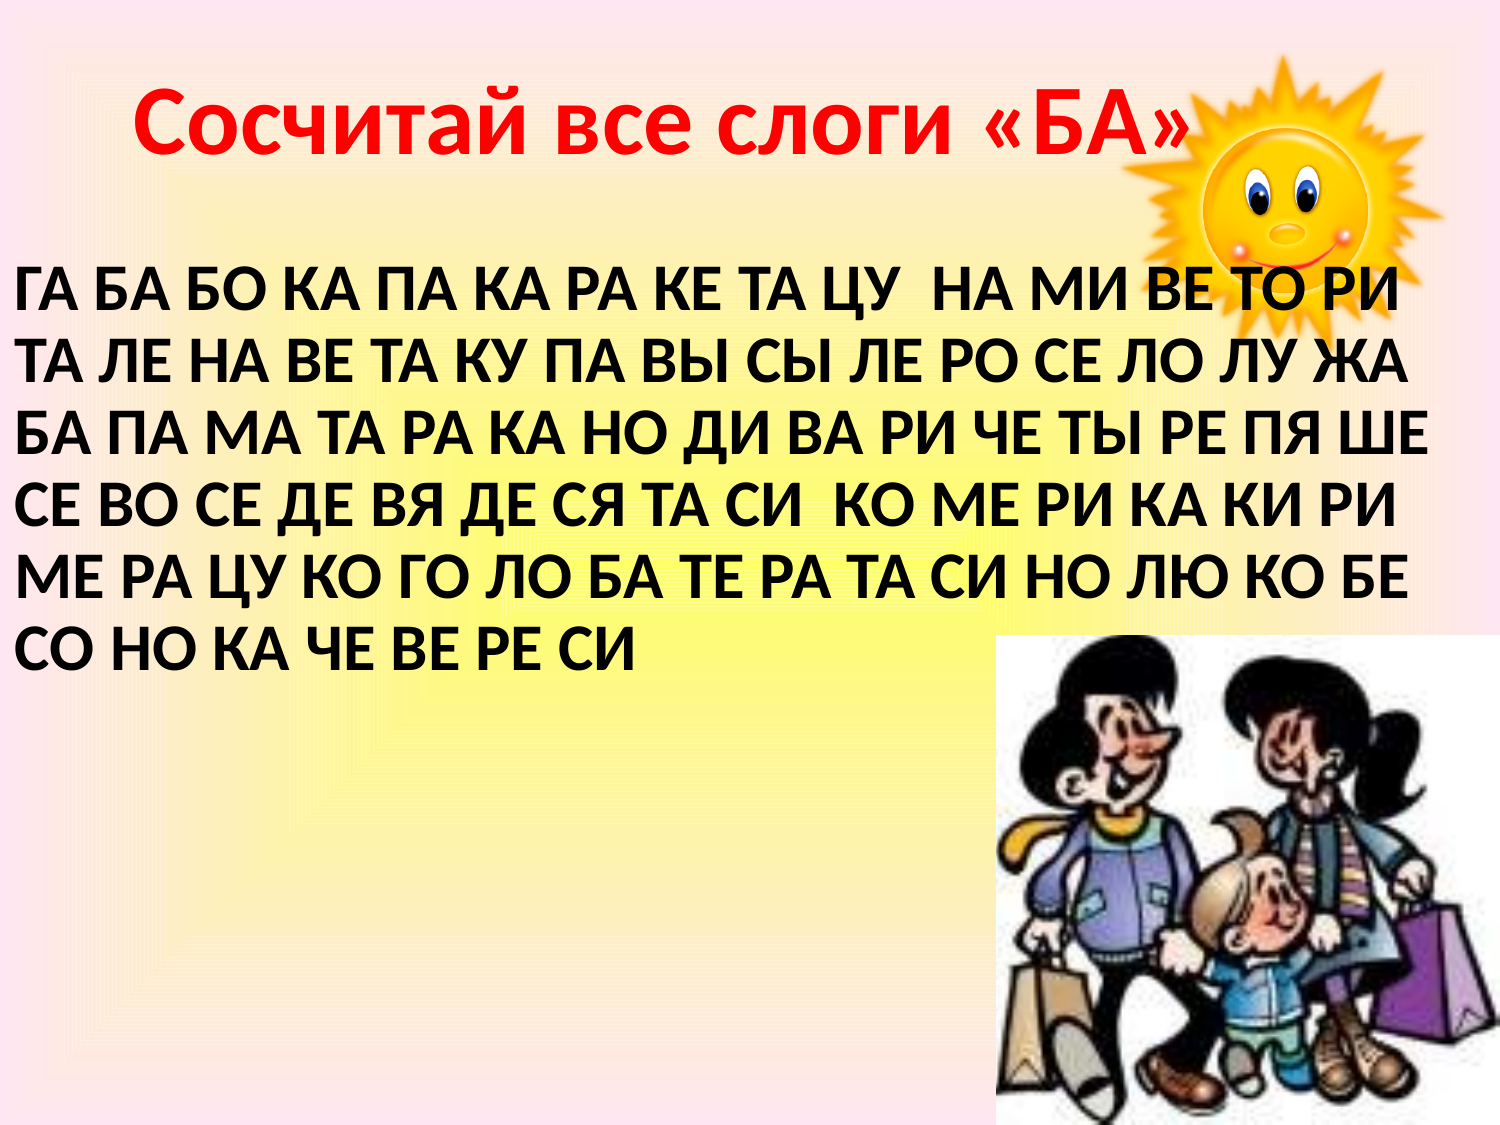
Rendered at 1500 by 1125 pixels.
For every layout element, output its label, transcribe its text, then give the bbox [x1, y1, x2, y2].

picture [1113, 46, 1454, 246]
text_box ГА БА БО КА ПА КА РА КЕ ТА ЦУ НА МИ ВЕ ТО РИ ТА ЛЕ НА ВЕ ТА КУ ПА ВЫ СЫ ЛЕ РО СЕ ЛО ЛУ ЖА БА ПА МА ТА РА КА НО ДИ ВА РИ ЧЕ ТЫ РЕ ПЯ ШЕ СЕ ВО СЕ ДЕ ВЯ ДЕ СЯ ТА СИ КО МЕ РИ КА КИ РИ МЕ РА ЦУ КО ГО ЛО БА ТЕ РА ТА СИ НО ЛЮ КО БЕ СО НО КА ЧЕ ВЕ РЕ СИ [0, 246, 1500, 693]
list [995, 635, 1500, 1125]
text_box Сосчитай все слоги «БА» [23, 46, 1312, 182]
